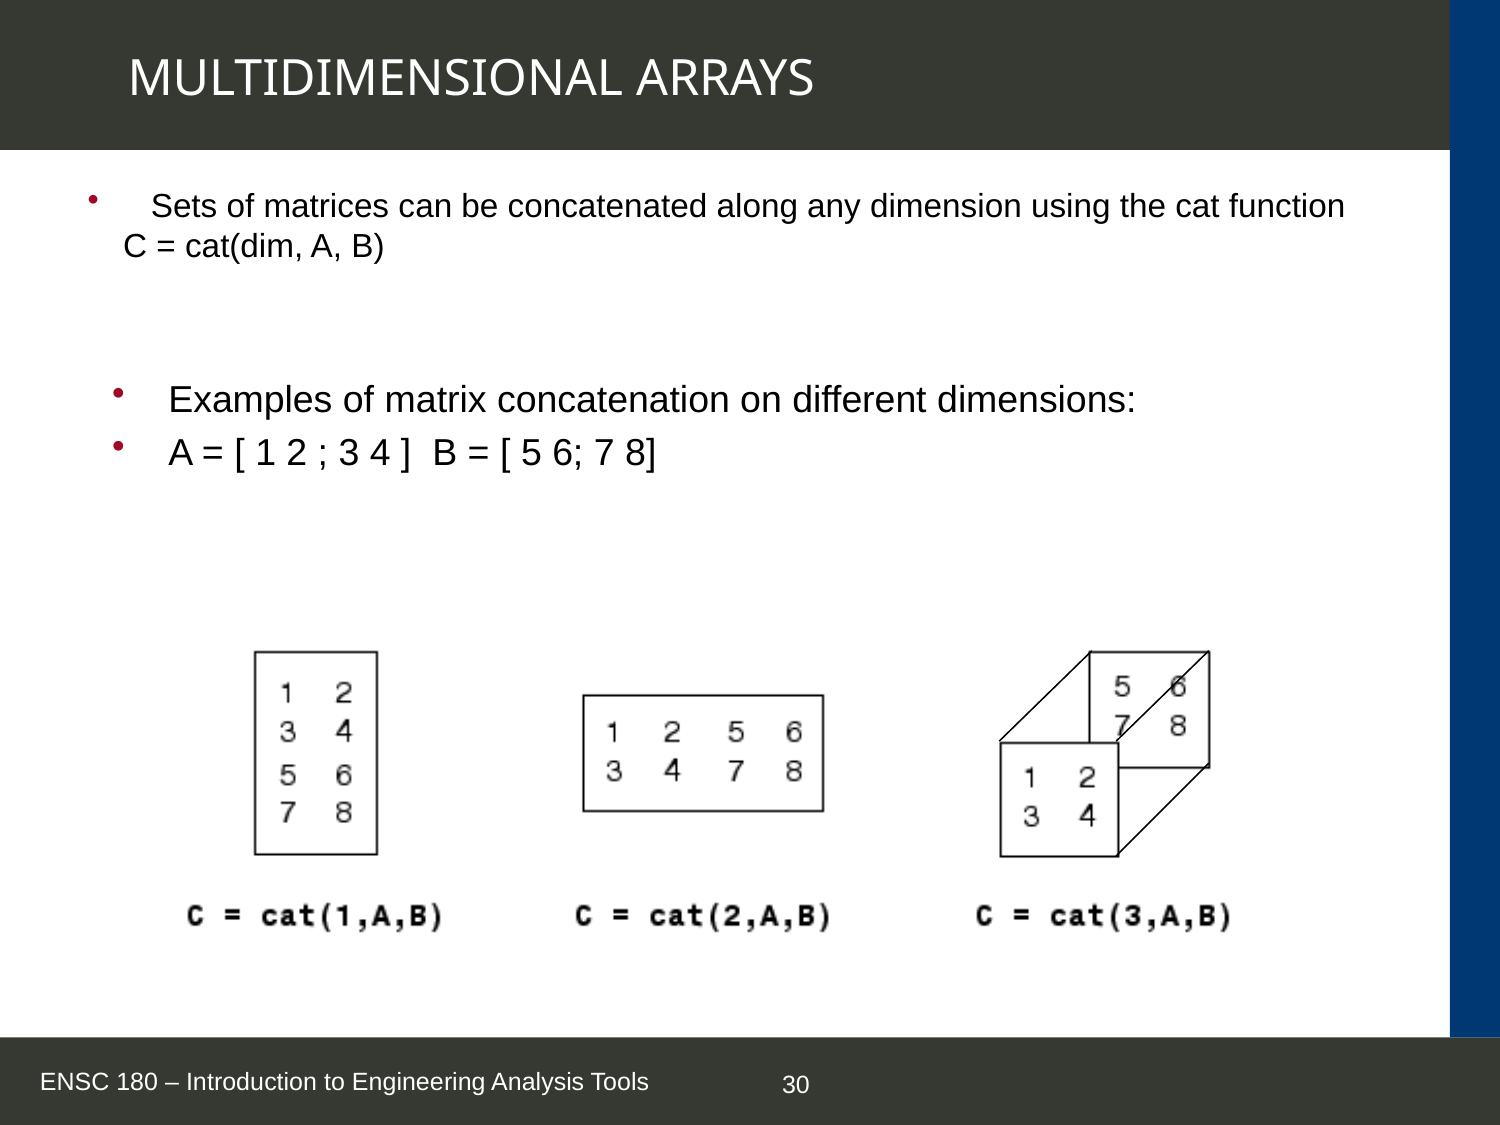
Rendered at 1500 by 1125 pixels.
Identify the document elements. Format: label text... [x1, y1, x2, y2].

footer ENSC 180 – Introduction to Engineering Analysis Tools [24, 1057, 740, 1113]
title MULTIDIMENSIONAL ARRAYS [112, 37, 1450, 138]
list Examples of matrix concatenation on different dimensions: A = [ 1 2 ; 3 4 ] B = [ 5 6; 7 8] [97, 367, 1373, 444]
text_box Sets of matrices can be concatenated along any dimension using the cat function C = cat(dim, A, B) [72, 176, 1381, 272]
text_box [172, 632, 1248, 951]
